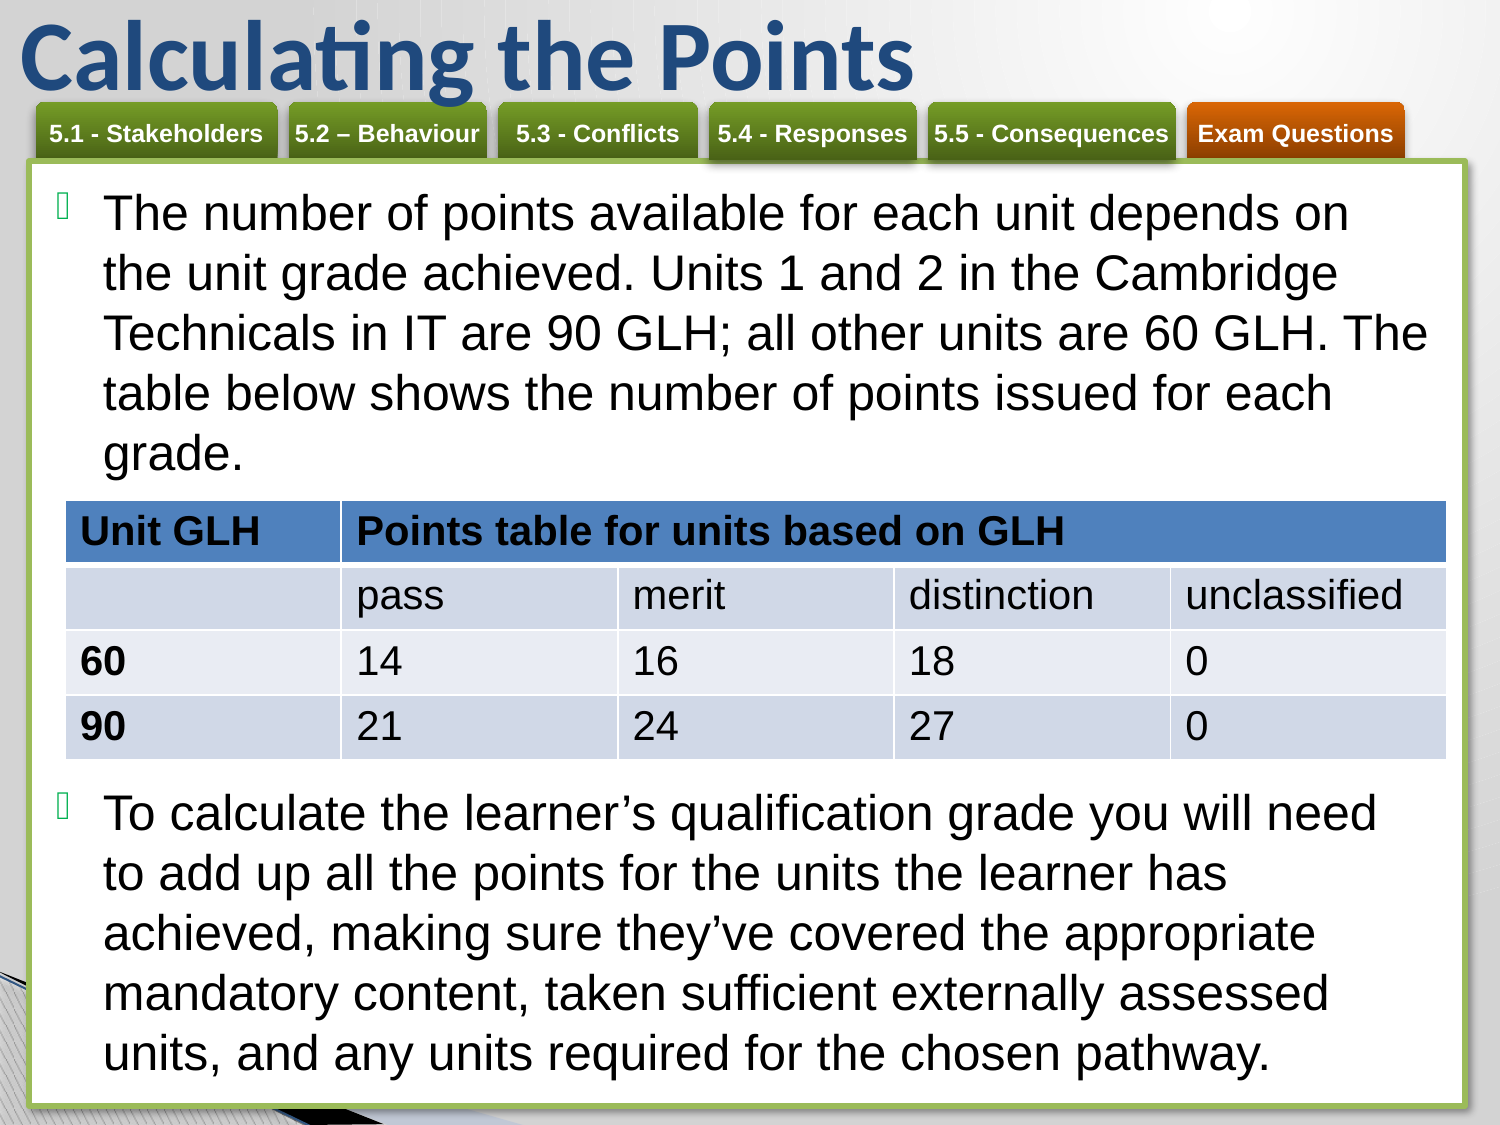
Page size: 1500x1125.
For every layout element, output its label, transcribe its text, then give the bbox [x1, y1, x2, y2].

table_cell pass [342, 568, 617, 629]
title Calculating the Points [5, 0, 1270, 102]
text_box e [551, 0, 603, 5]
table_cell 60 [66, 631, 340, 694]
table_cell 24 [619, 696, 893, 759]
table_cell 0 [1171, 631, 1446, 694]
text_box The number of points available for each unit depends on the unit grade achieved. Units 1 and 2 in the Cambridge Technicals in IT are 90 GLH; all other units are 60 GLH. The table below shows the number of points issued for each grade. To calculate the learner’s qualification grade you will need to add up all the points for the units the learner has achieved, making sure they’ve covered the appropriate mandatory content, taken sufficient externally assessed units, and any units required for the chosen pathway. [41, 172, 1447, 1088]
table_cell [66, 568, 340, 629]
table_cell 18 [895, 631, 1170, 694]
table_cell 27 [895, 696, 1170, 759]
picture [281, 1114, 303, 1125]
table_cell merit [619, 568, 893, 629]
table_cell distinction [895, 568, 1170, 629]
table_cell 0 [1171, 696, 1446, 759]
table_cell unclassified [1171, 568, 1446, 629]
table_cell 16 [619, 631, 893, 694]
table_cell 90 [66, 696, 340, 759]
table_header Unit GLH [66, 501, 340, 562]
table_cell 14 [342, 631, 617, 694]
table_header Points table for units based on GLH [342, 501, 1446, 562]
table_cell 21 [342, 696, 617, 759]
